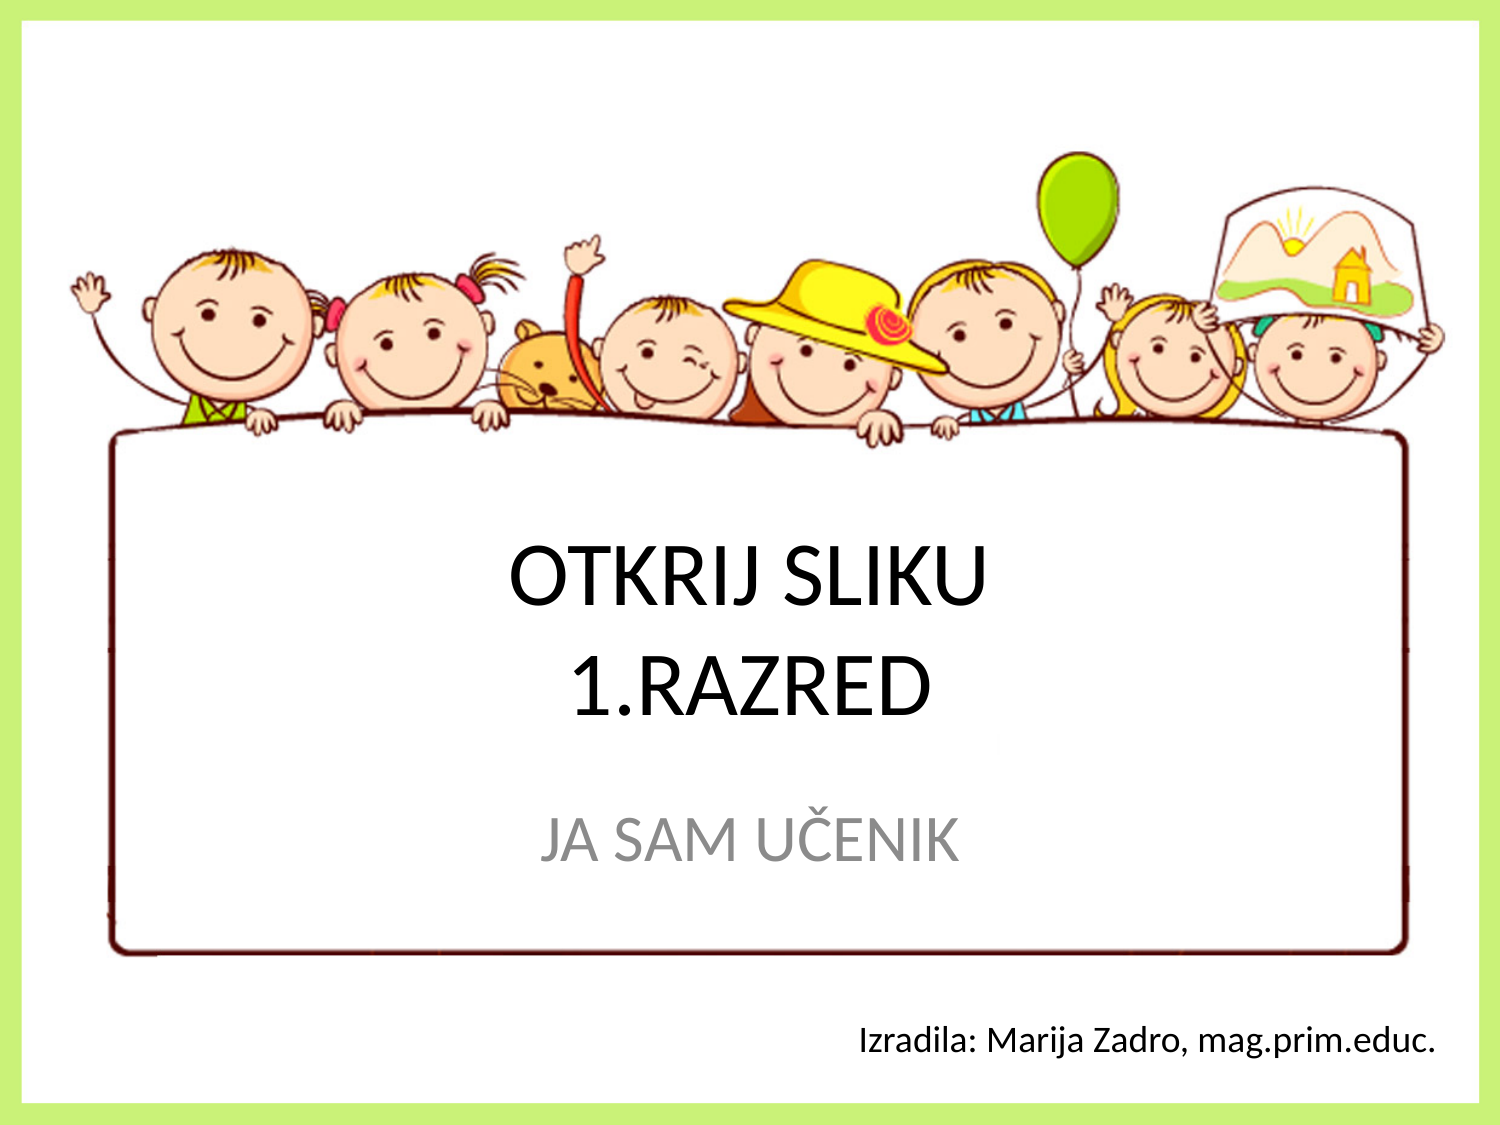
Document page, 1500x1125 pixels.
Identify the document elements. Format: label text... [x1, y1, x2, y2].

text_box Izradila: Marija Zadro, mag.prim.educ. [843, 1007, 1477, 1068]
title OTKRIJ SLIKU 1.RAZRED [112, 503, 1388, 745]
subtitle JA SAM UČENIK [225, 786, 1275, 913]
picture [0, 0, 1500, 1125]
